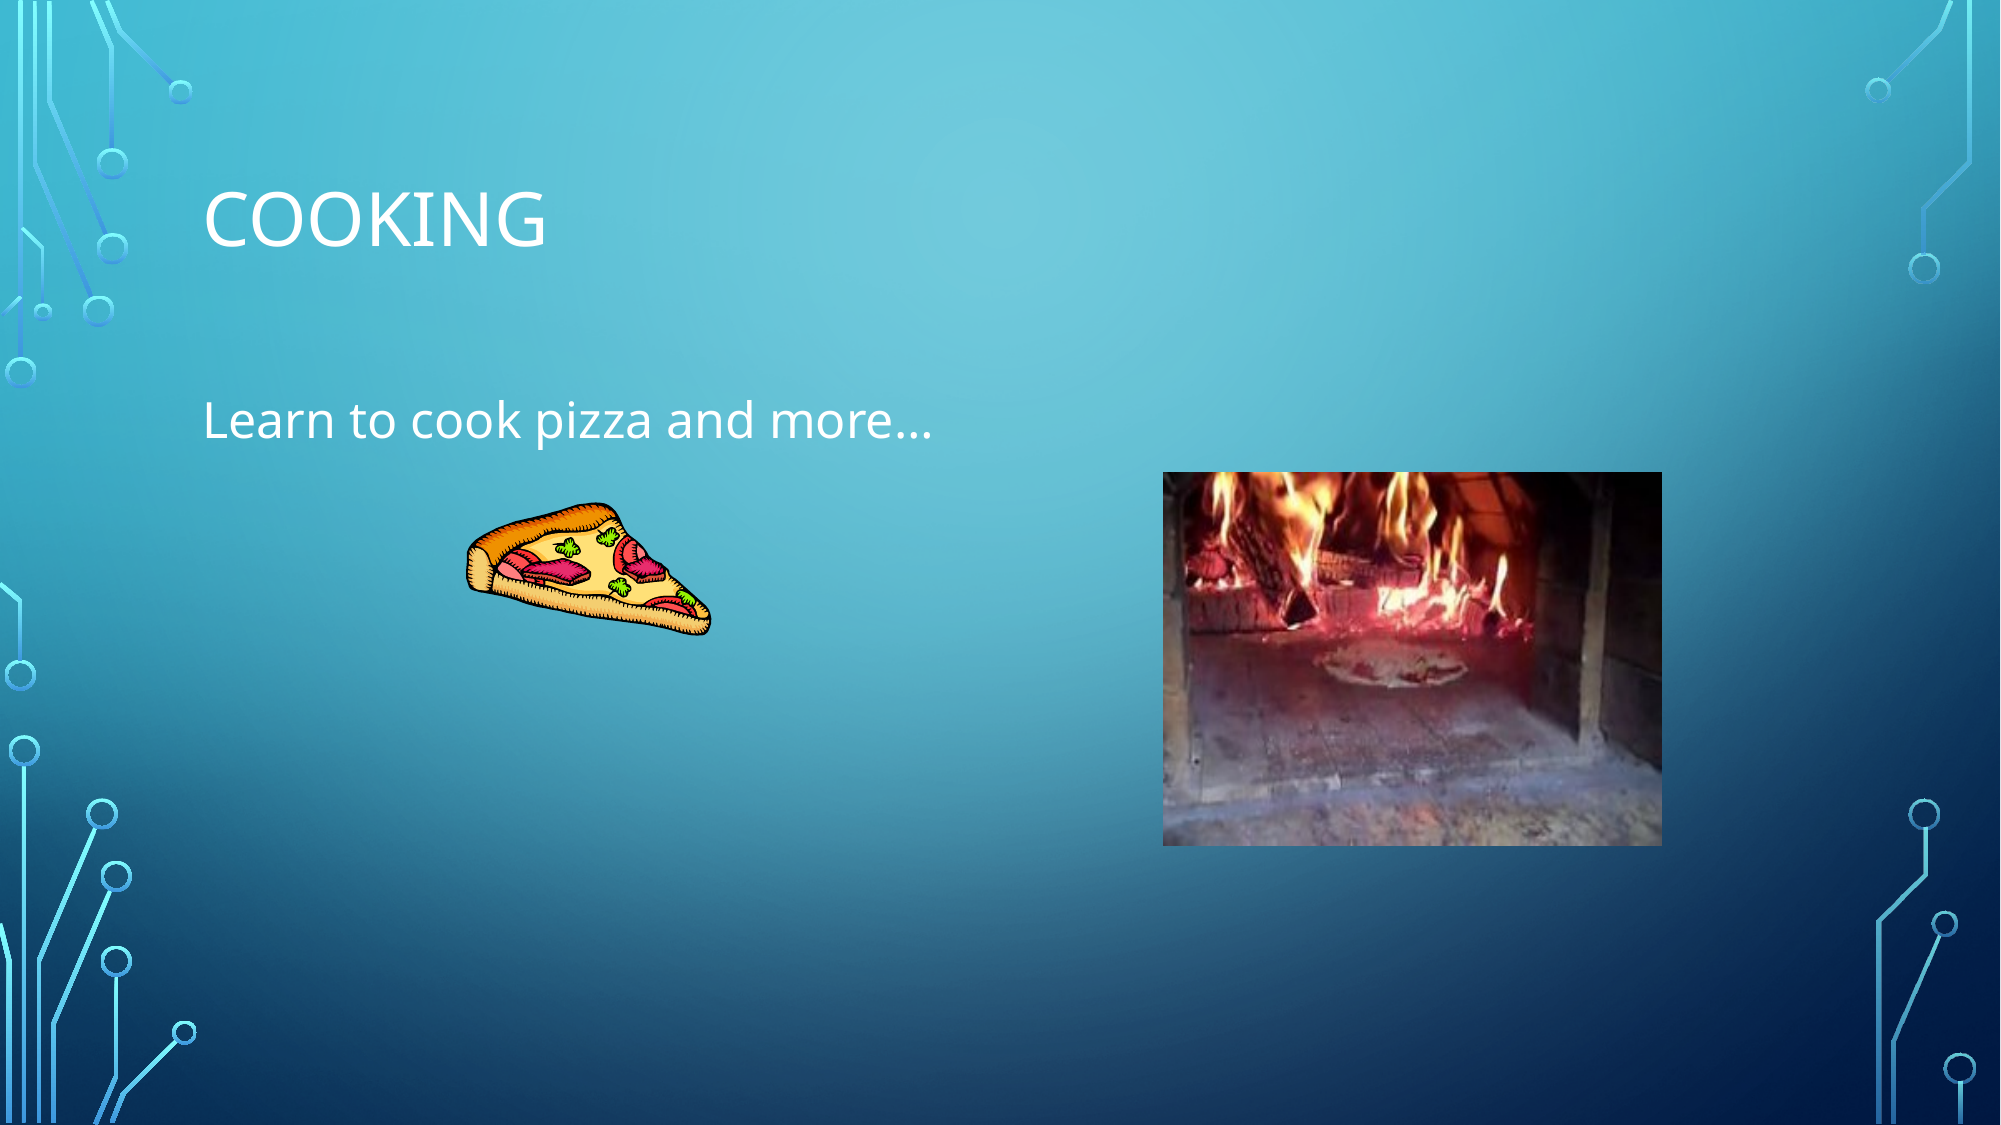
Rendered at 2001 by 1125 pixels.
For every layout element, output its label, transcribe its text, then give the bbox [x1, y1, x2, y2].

list Learn to cook pizza and more… [187, 369, 988, 950]
picture [462, 498, 712, 637]
title Cooking [187, 101, 1813, 344]
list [1161, 471, 1663, 847]
